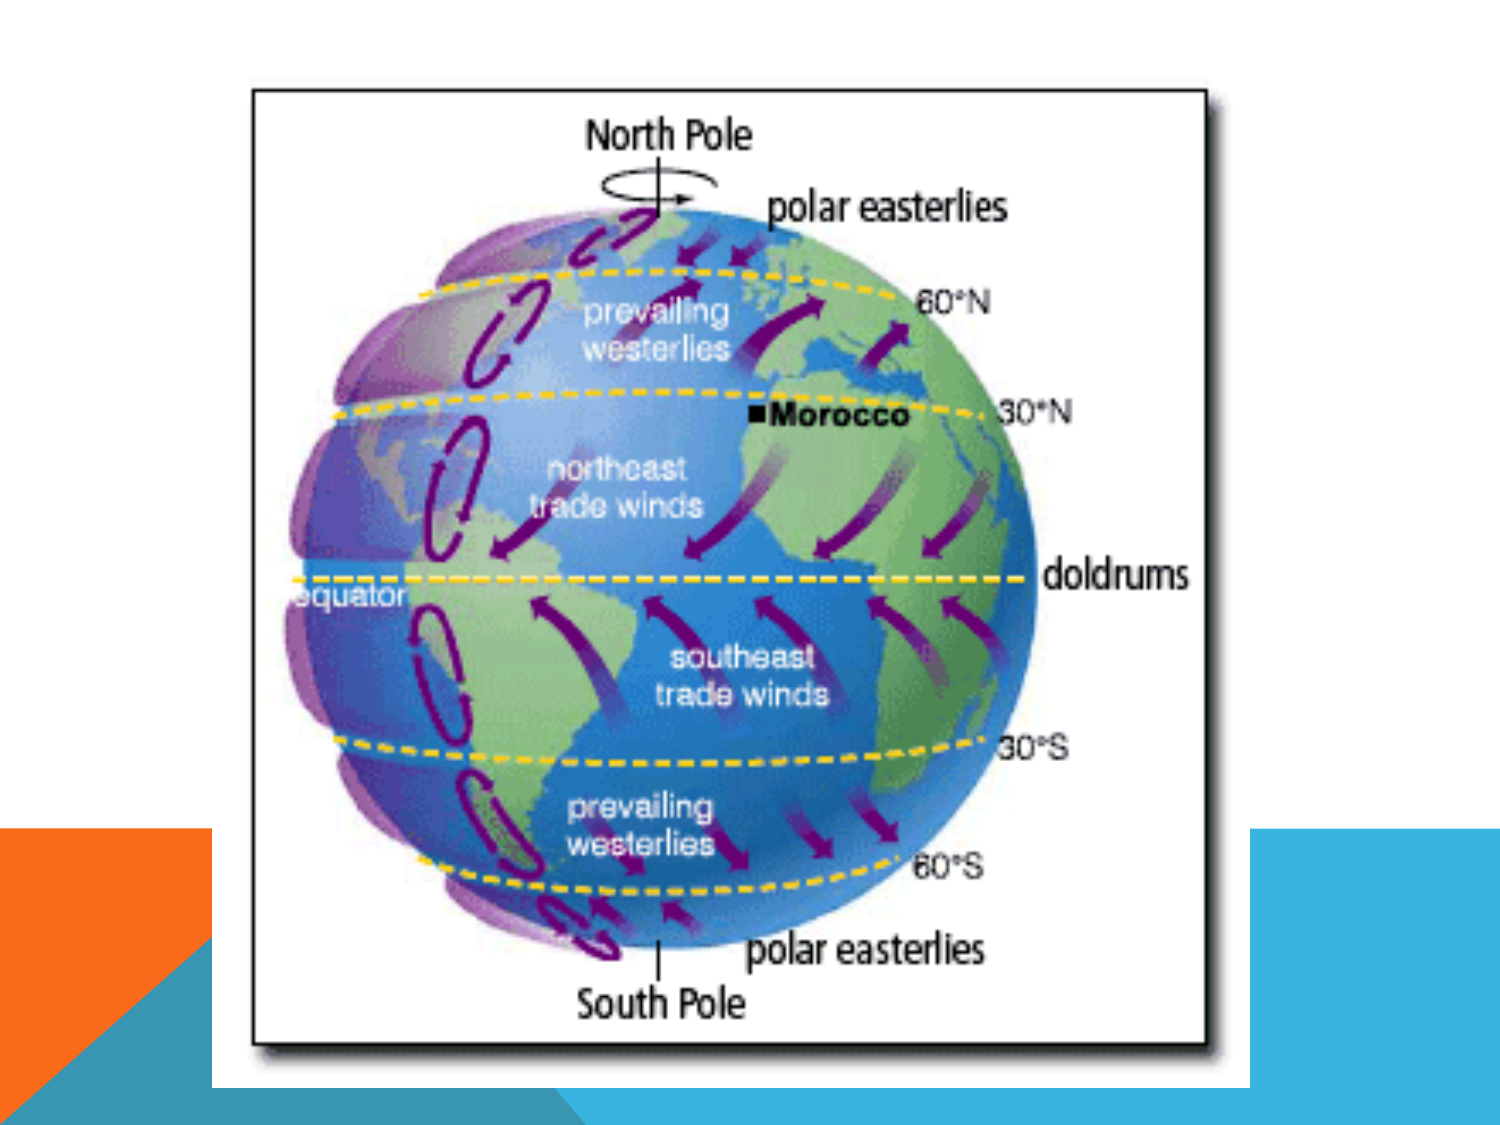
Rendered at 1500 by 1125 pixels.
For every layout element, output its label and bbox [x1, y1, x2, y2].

picture [212, 49, 1251, 1088]
